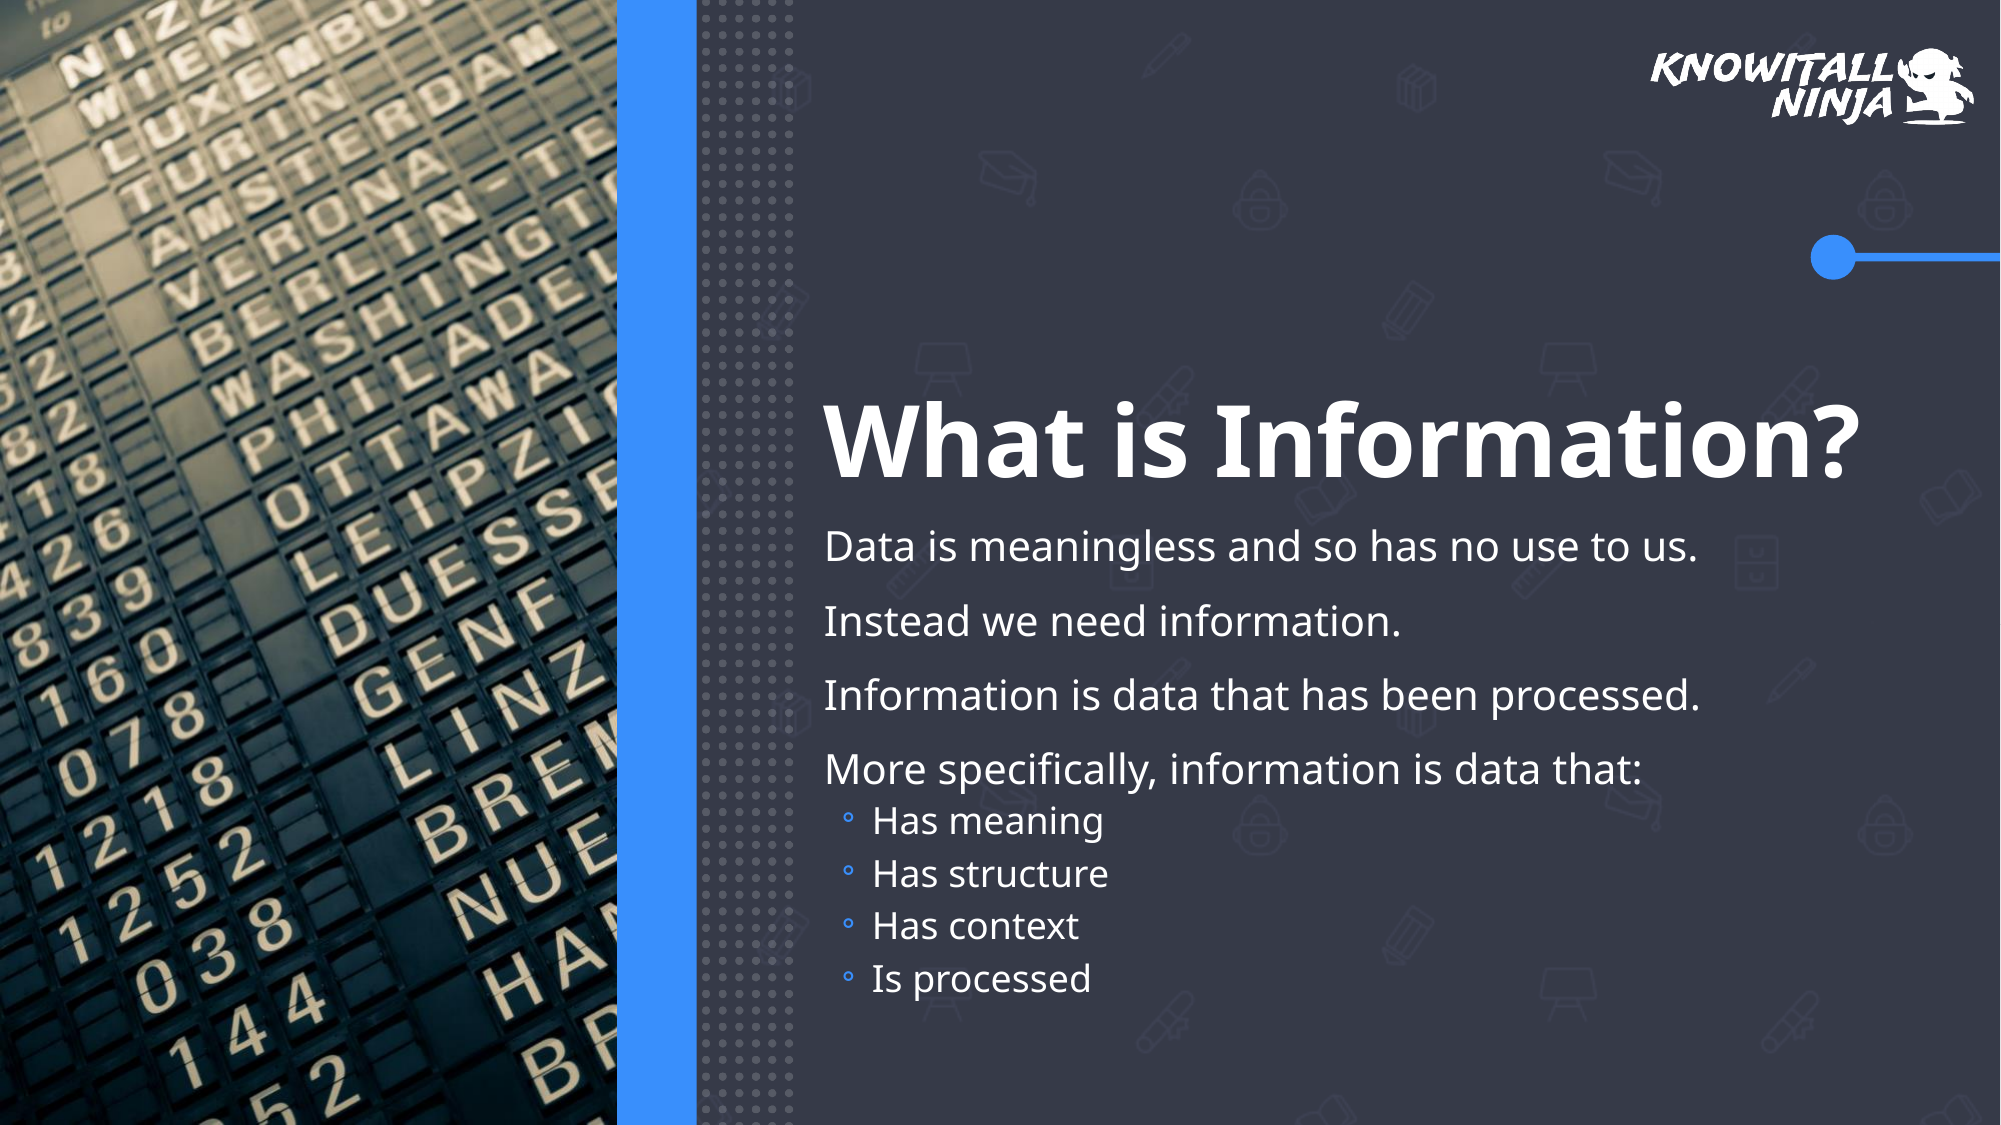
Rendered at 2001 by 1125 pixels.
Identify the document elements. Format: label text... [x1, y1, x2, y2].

list Data is meaningless and so has no use to us. Instead we need information. Information is data that has been processed. More specifically, information is data that: Has meaning Has structure Has context Is processed [808, 518, 1921, 1090]
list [0, 0, 618, 1125]
picture [697, 0, 2001, 1125]
title What is Information? [808, 279, 1921, 505]
